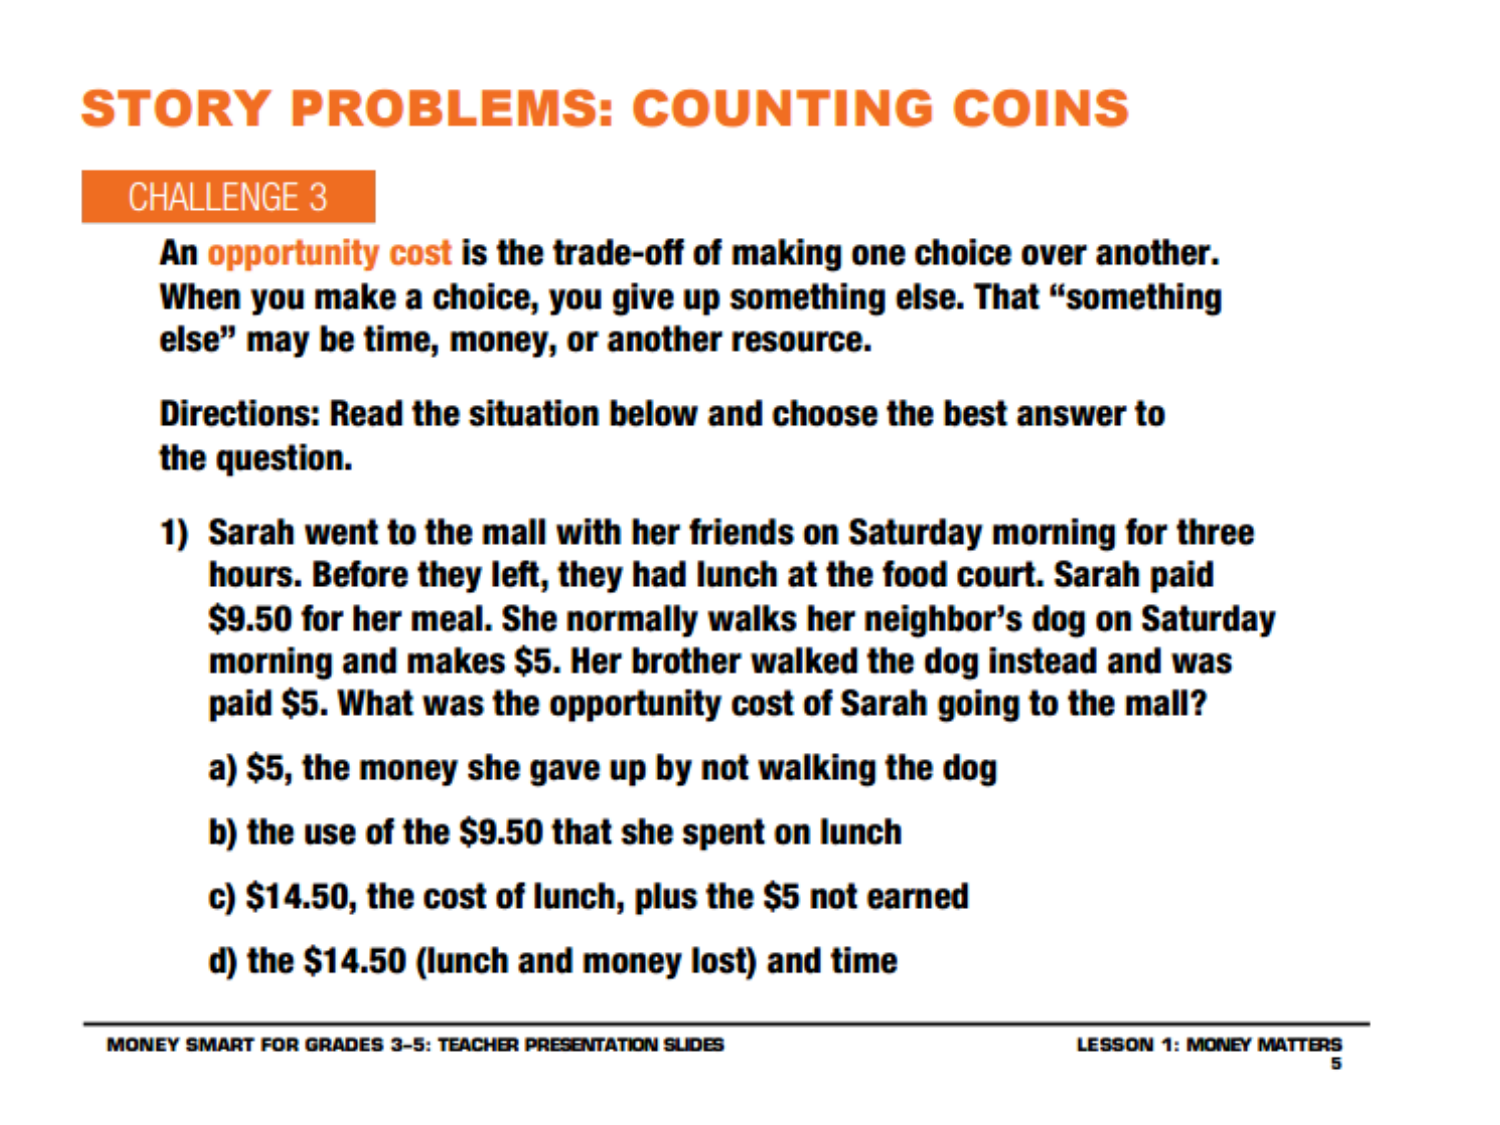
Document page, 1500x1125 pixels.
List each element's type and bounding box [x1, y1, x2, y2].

picture [46, 55, 1413, 1101]
